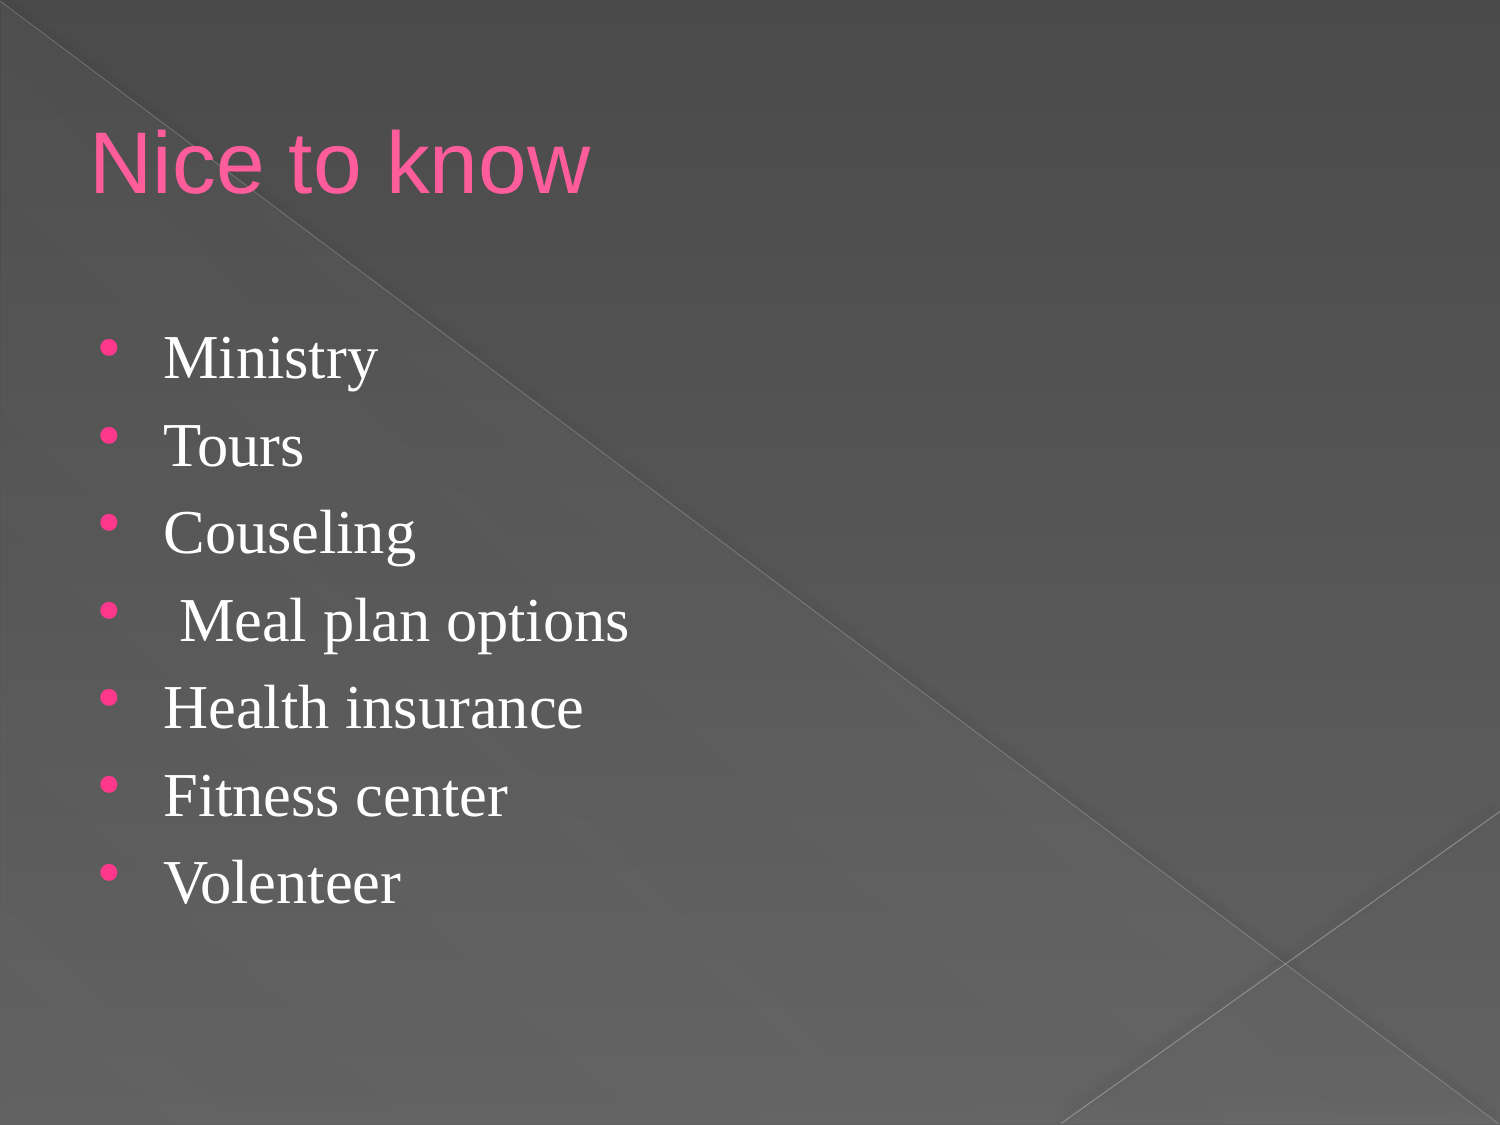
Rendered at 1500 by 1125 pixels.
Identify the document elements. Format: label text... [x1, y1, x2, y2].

title Nice to know [75, 43, 1425, 274]
list Ministry Tours Couseling Meal plan options Health insurance Fitness center Volenteer [74, 308, 1426, 1060]
